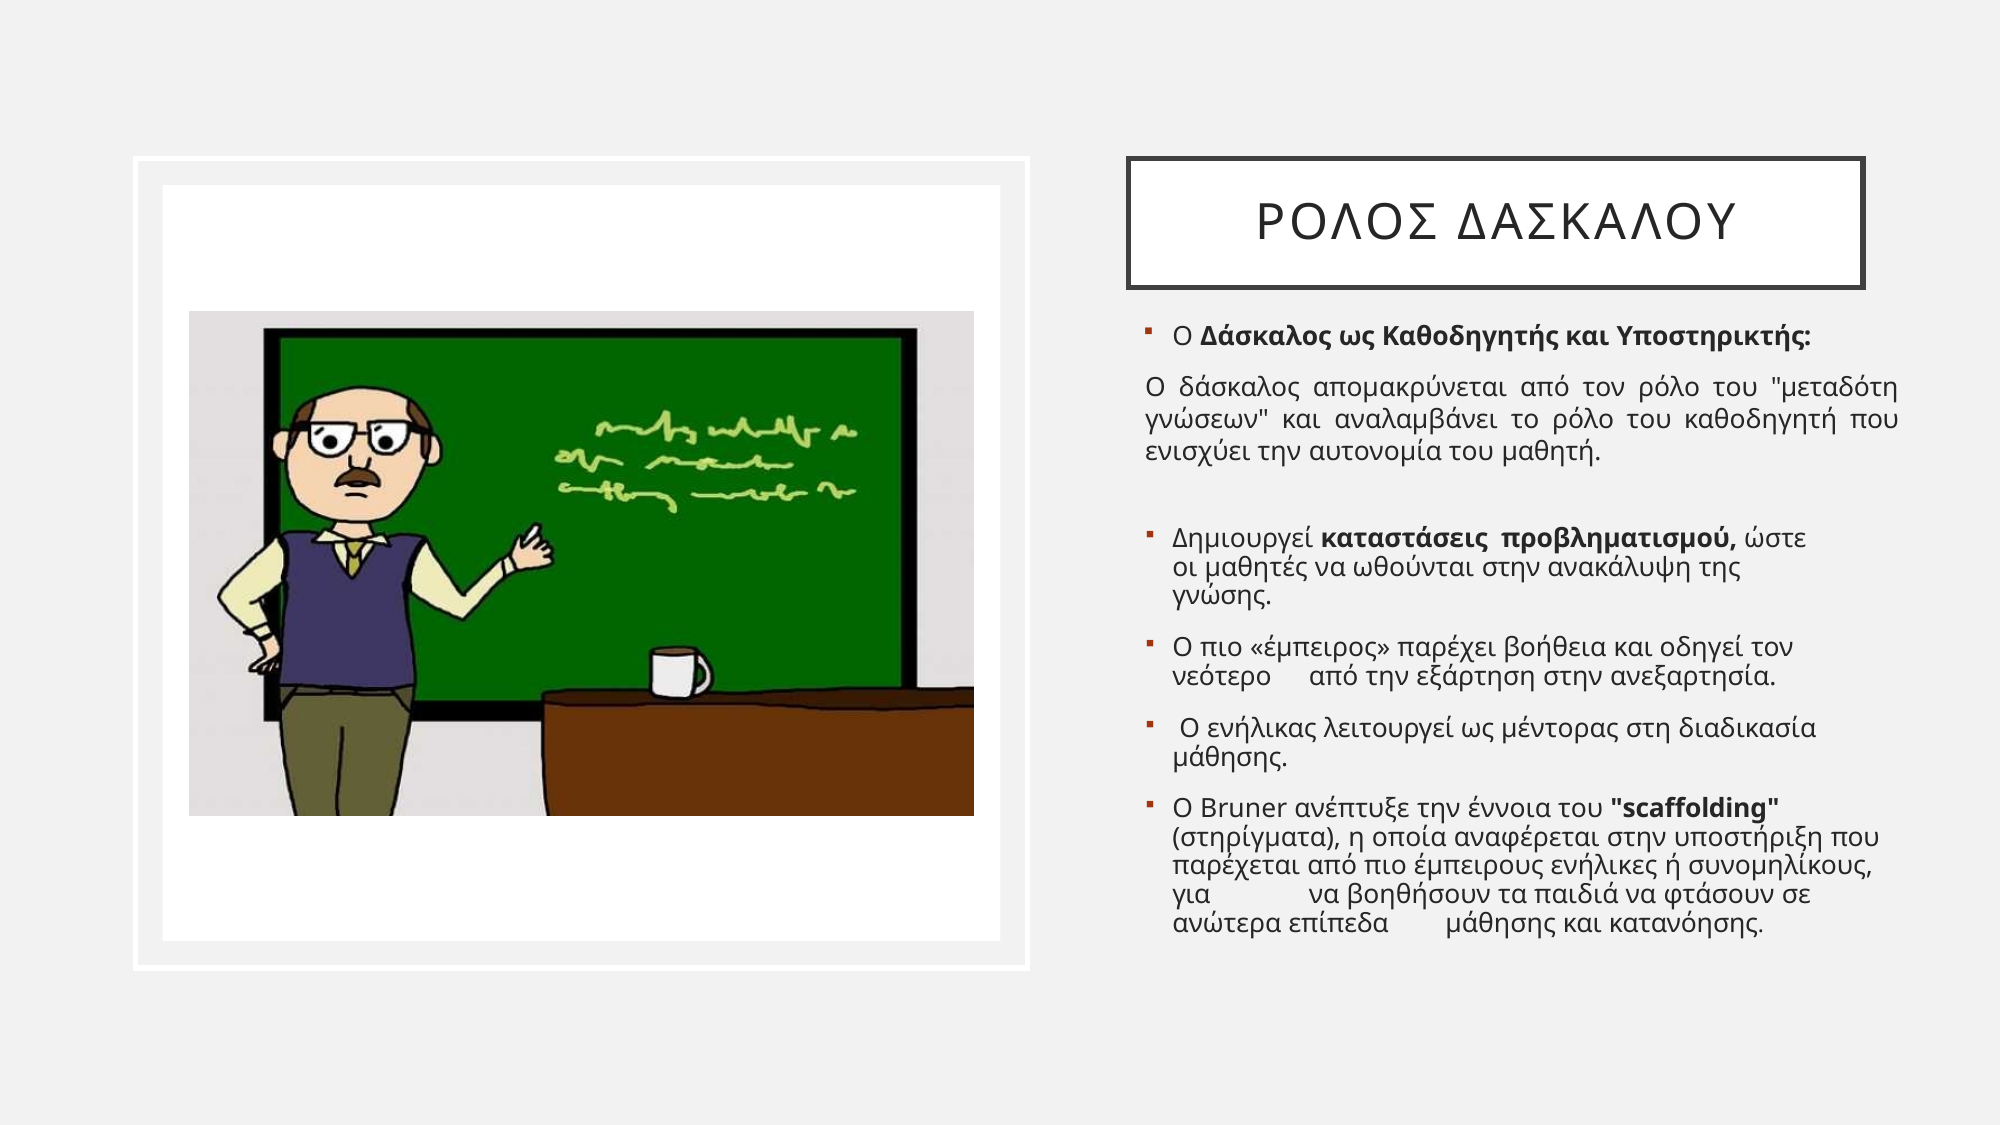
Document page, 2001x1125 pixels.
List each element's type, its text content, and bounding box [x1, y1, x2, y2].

text_box [134, 157, 1029, 969]
text_box [162, 184, 1001, 942]
picture [189, 311, 974, 816]
list Ο Δάσκαλος ως Καθοδηγητής και Υποστηρικτής: Ο δάσκαλος απομακρύνεται από τον ρόλο του "μεταδότη γνώσεων" και αναλαμβάνει το ρόλο του καθοδηγητή που ενισχύει την αυτονομία του μαθητή. Δημιουργεί καταστάσεις προβληματισμού, ώστε οι μαθητές να ωθούνται στην ανακάλυψη της γνώσης. Ο πιο «έμπειρος» παρέχει βοήθεια και οδηγεί τον νεότερο από την εξάρτηση στην ανεξαρτησία. Ο ενήλικας λειτουργεί ως μέντορας στη διαδικασία μάθησης. Ο Bruner ανέπτυξε την έννοια του "scaffolding" (στηρίγματα), η οποία αναφέρεται στην υποστήριξη που παρέχεται από πιο έμπειρους ενήλικες ή συνομηλίκους, για να βοηθήσουν τα παιδιά να φτάσουν σε ανώτερα επίπεδα μάθησης και κατανόησης. [1128, 311, 1914, 968]
title ΡΟΛΟΣ ΔΑΣΚΑΛΟΥ [1126, 156, 1866, 290]
